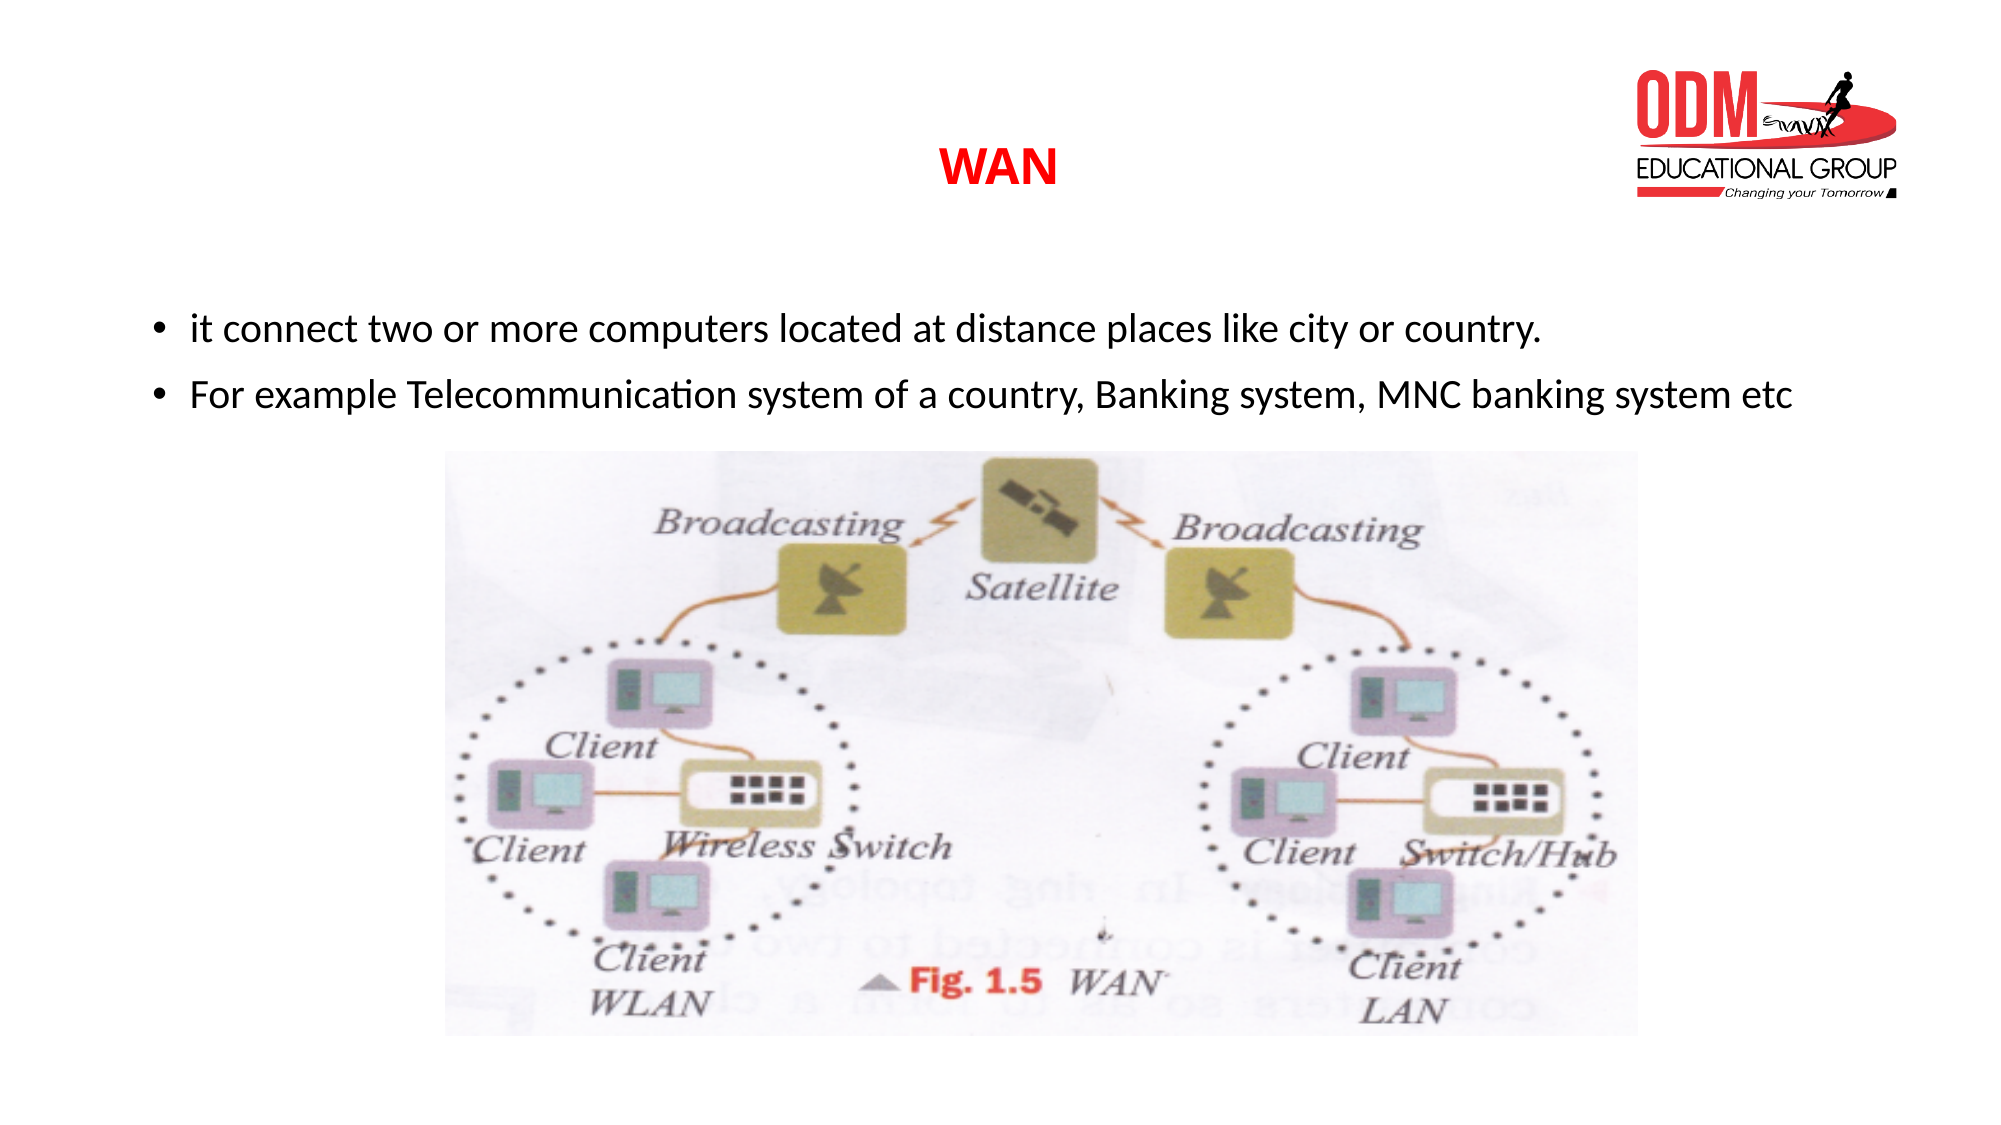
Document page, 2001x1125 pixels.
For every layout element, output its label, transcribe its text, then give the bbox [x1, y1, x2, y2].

list it connect two or more computers located at distance places like city or country. For example Telecommunication system of a country, Banking system, MNC banking system etc [137, 299, 1863, 1014]
text_box [1637, 70, 1897, 199]
title WAN [137, 59, 1863, 278]
picture [445, 451, 1638, 1036]
